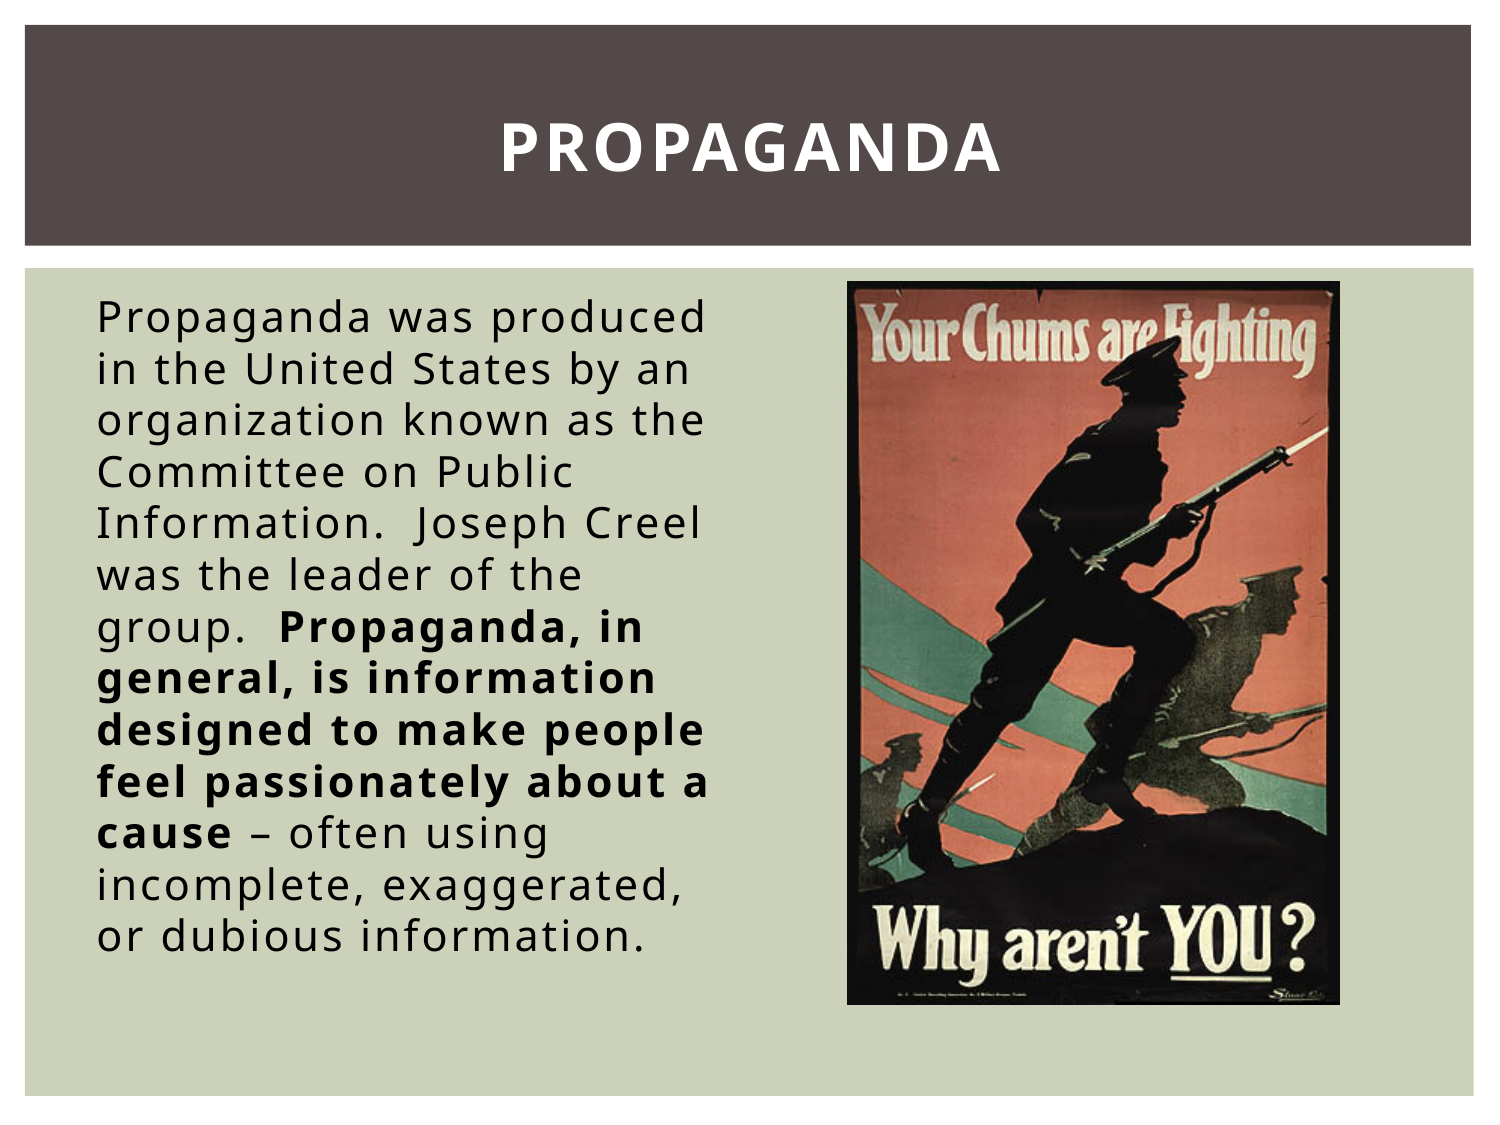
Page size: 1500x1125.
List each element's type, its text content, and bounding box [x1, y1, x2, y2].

list Propaganda was produced in the United States by an organization known as the Committee on Public Information. Joseph Creel was the leader of the group. Propaganda, in general, is information designed to make people feel passionately about a cause – often using incomplete, exaggerated, or dubious information. [75, 281, 738, 1005]
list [847, 281, 1341, 1006]
title propaganda [62, 58, 1438, 232]
